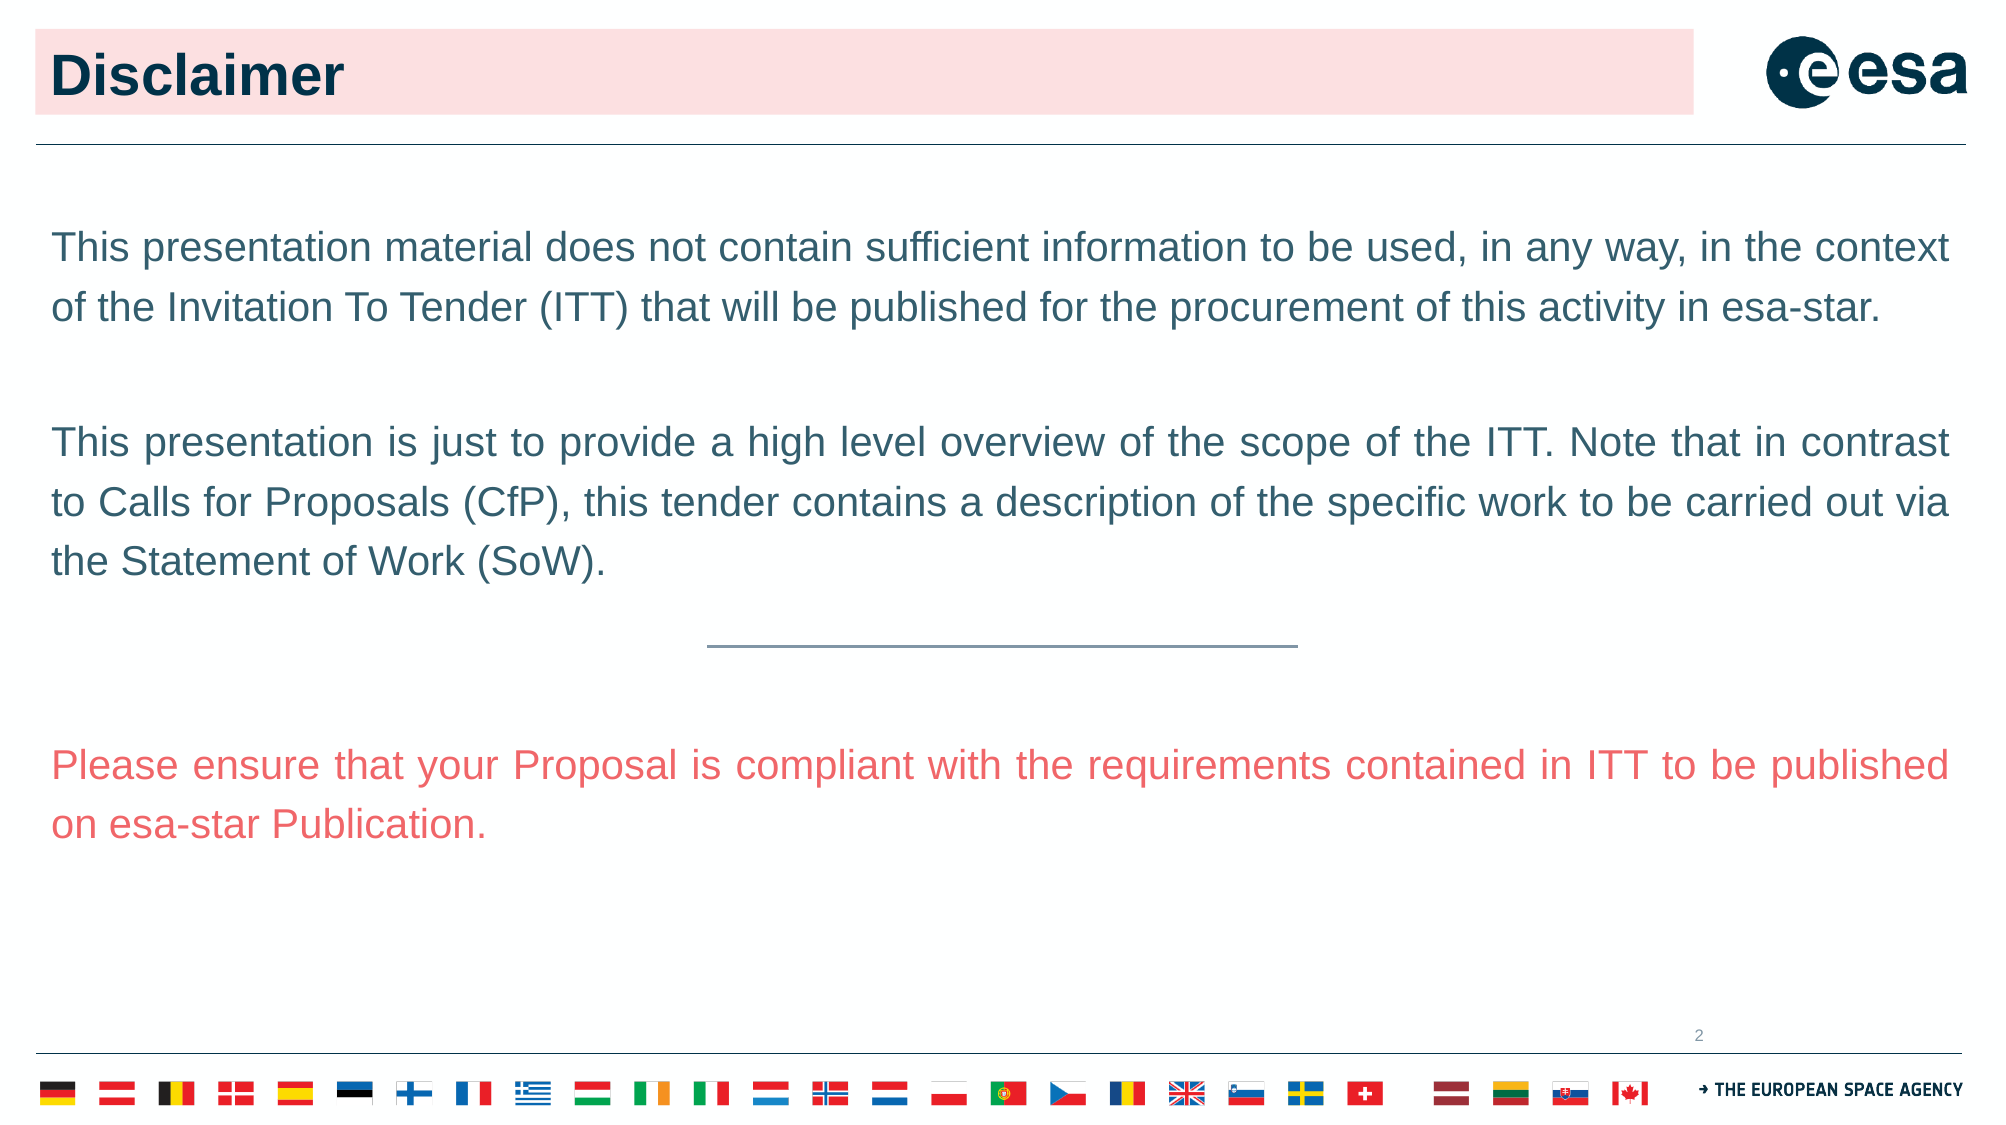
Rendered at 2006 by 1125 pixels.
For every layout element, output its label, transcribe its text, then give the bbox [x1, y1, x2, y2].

picture [1694, 0, 2006, 180]
picture [0, 1059, 1667, 1125]
picture [1696, 1080, 1966, 1098]
title Disclaimer [35, 28, 1694, 115]
list This presentation material does not contain sufficient information to be used, in any way, in the context of the Invitation To Tender (ITT) that will be published for the procurement of this activity in esa-star. This presentation is just to provide a high level overview of the scope of the ITT. Note that in contrast to Calls for Proposals (CfP), this tender contains a description of the specific work to be carried out via the Statement of Work (SoW). Please ensure that your Proposal is compliant with the requirements contained in ITT to be published on esa-star Publication. [35, 144, 1966, 1019]
